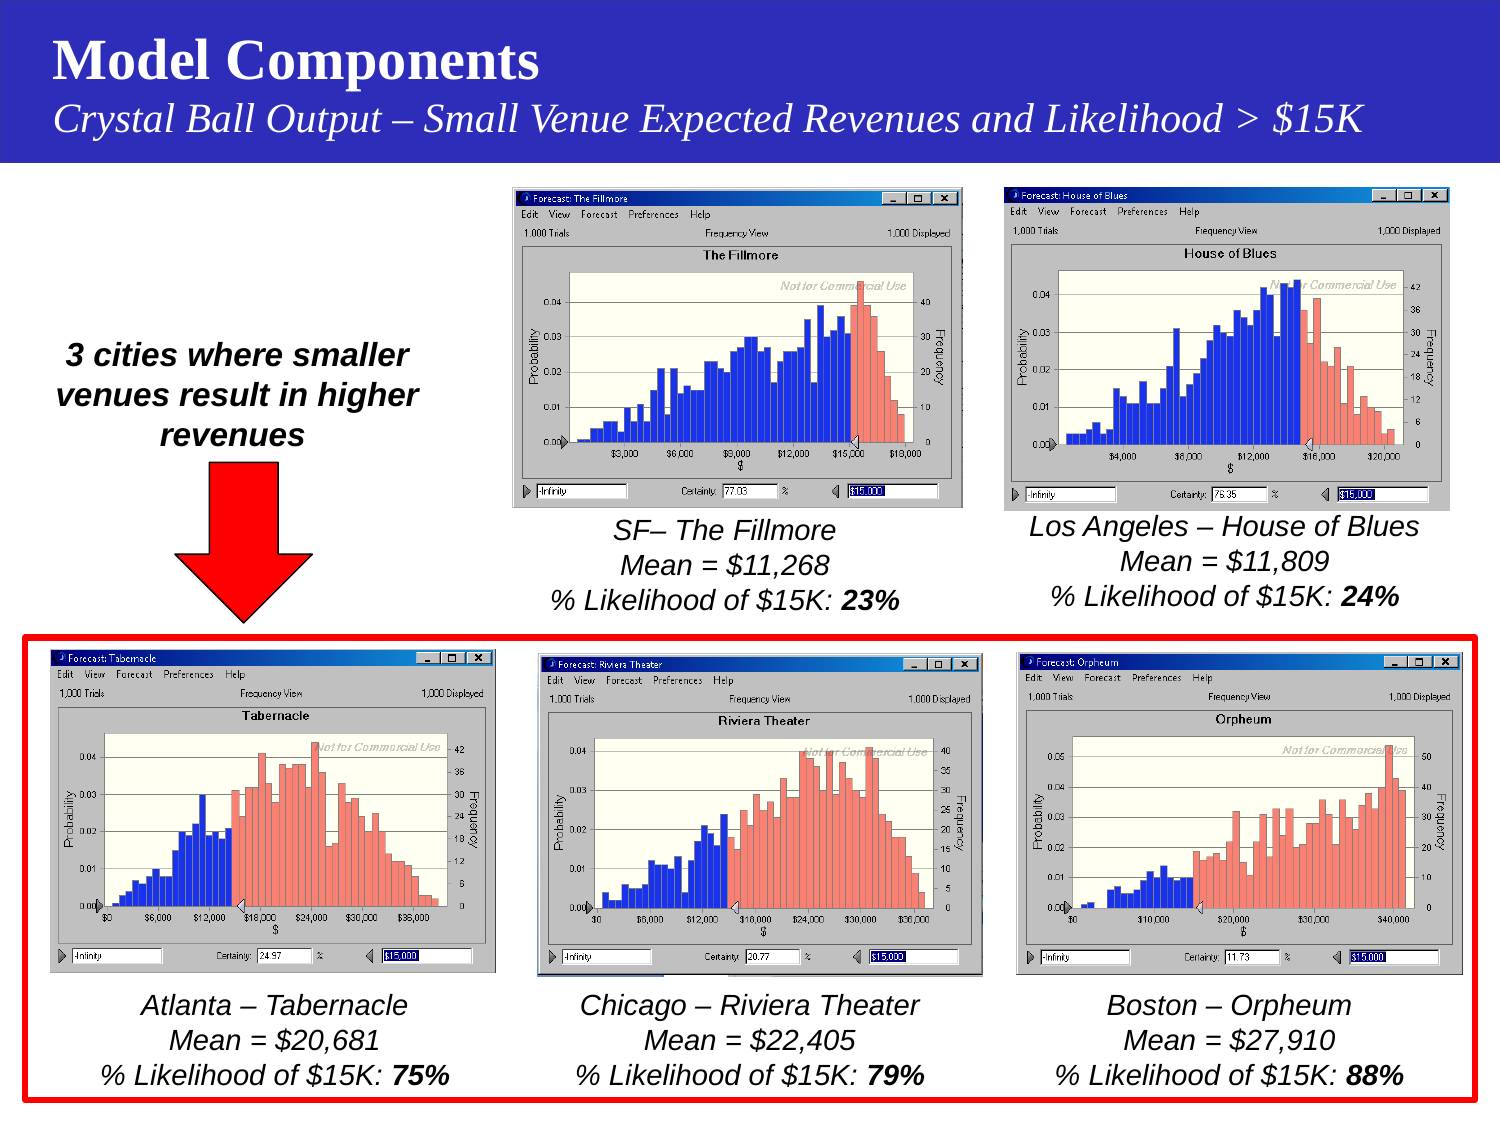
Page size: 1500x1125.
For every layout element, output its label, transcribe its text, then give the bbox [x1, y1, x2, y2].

picture [1004, 187, 1451, 511]
title Model Components Crystal Ball Output – Small Venue Expected Revenues and Likelihood > $15K [37, 12, 1413, 151]
picture [512, 187, 963, 508]
text_box SF– The Fillmore Mean = $11,268 % Likelihood of $15K: 23% [499, 503, 950, 624]
text_box 3 cities where smaller venues result in higher revenues [24, 326, 450, 461]
text_box [24, 637, 1475, 1100]
text_box [174, 462, 313, 623]
picture [1016, 652, 1463, 976]
text_box Los Angeles – House of Blues Mean = $11,809 % Likelihood of $15K: 24% [999, 512, 1450, 620]
picture [537, 653, 984, 977]
picture [49, 649, 496, 973]
